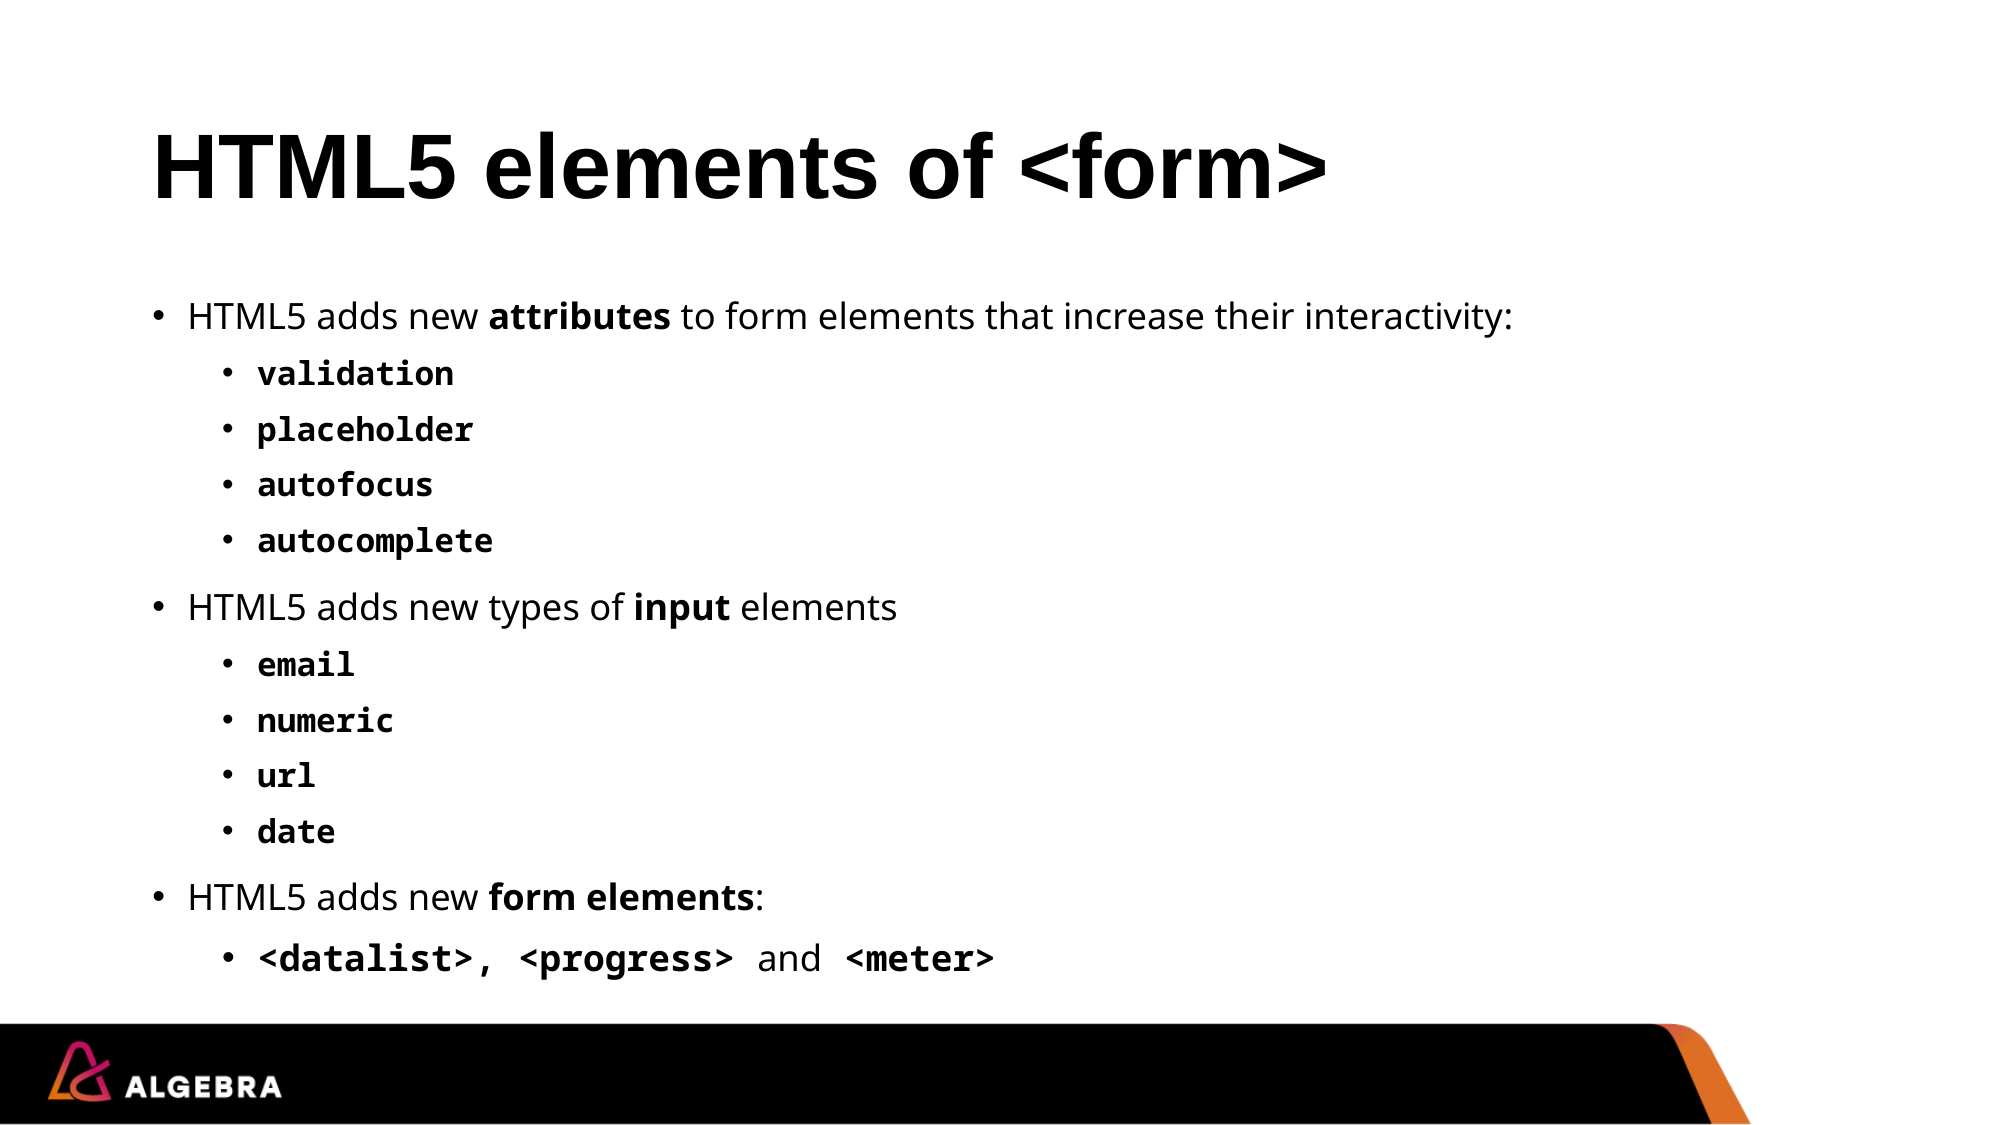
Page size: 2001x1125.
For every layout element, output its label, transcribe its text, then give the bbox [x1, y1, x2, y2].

title HTML5 elements of <form> [137, 59, 1863, 277]
list HTML5 adds new attributes to form elements that increase their interactivity: validation placeholder autofocus autocomplete HTML5 adds new types of input elements email numeric url date HTML5 adds new form elements: <datalist>, <progress> and <meter> [137, 277, 1863, 992]
picture [0, 1023, 1958, 1125]
